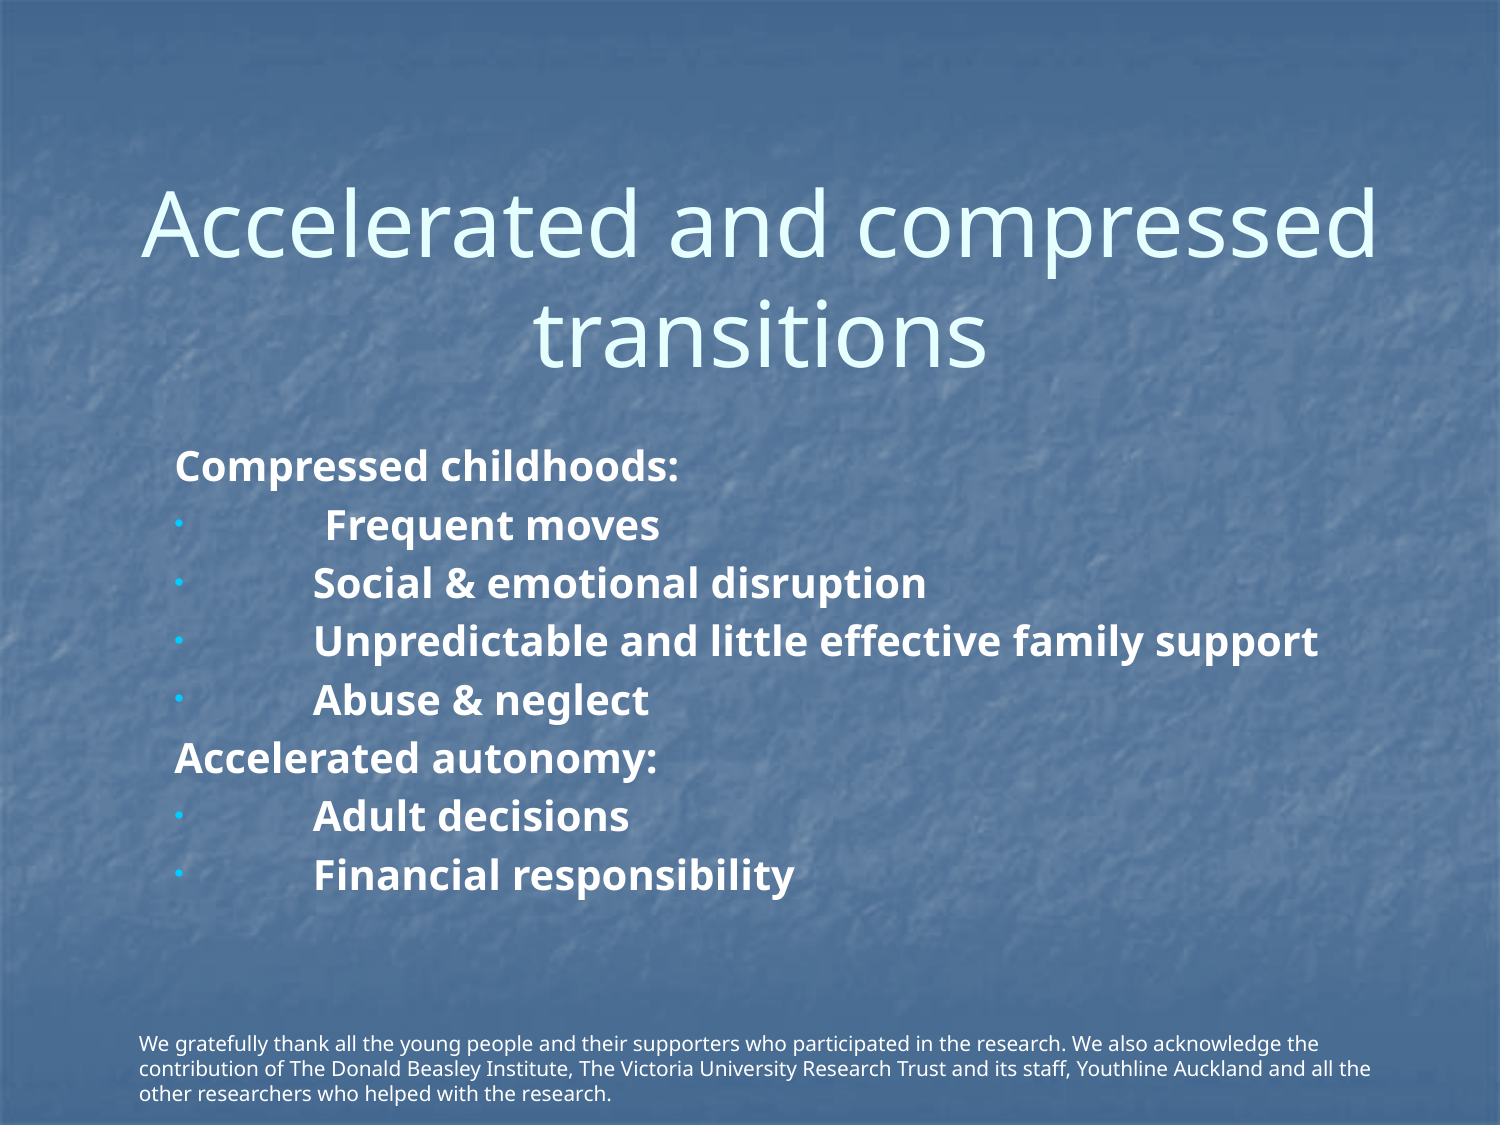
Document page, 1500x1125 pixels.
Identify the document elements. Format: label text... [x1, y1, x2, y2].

subtitle Compressed childhoods: Frequent moves Social & emotional disruption Unpredictable and little effective family support Abuse & neglect Accelerated autonomy: Adult decisions Financial responsibility [159, 432, 1500, 953]
title Accelerated and compressed transitions [123, 125, 1400, 426]
text_box We gratefully thank all the young people and their supporters who participated in the research. We also acknowledge the contribution of The Donald Beasley Institute, The Victoria University Research Trust and its staff, Youthline Auckland and all the other researchers who helped with the research. [123, 1023, 1400, 1113]
